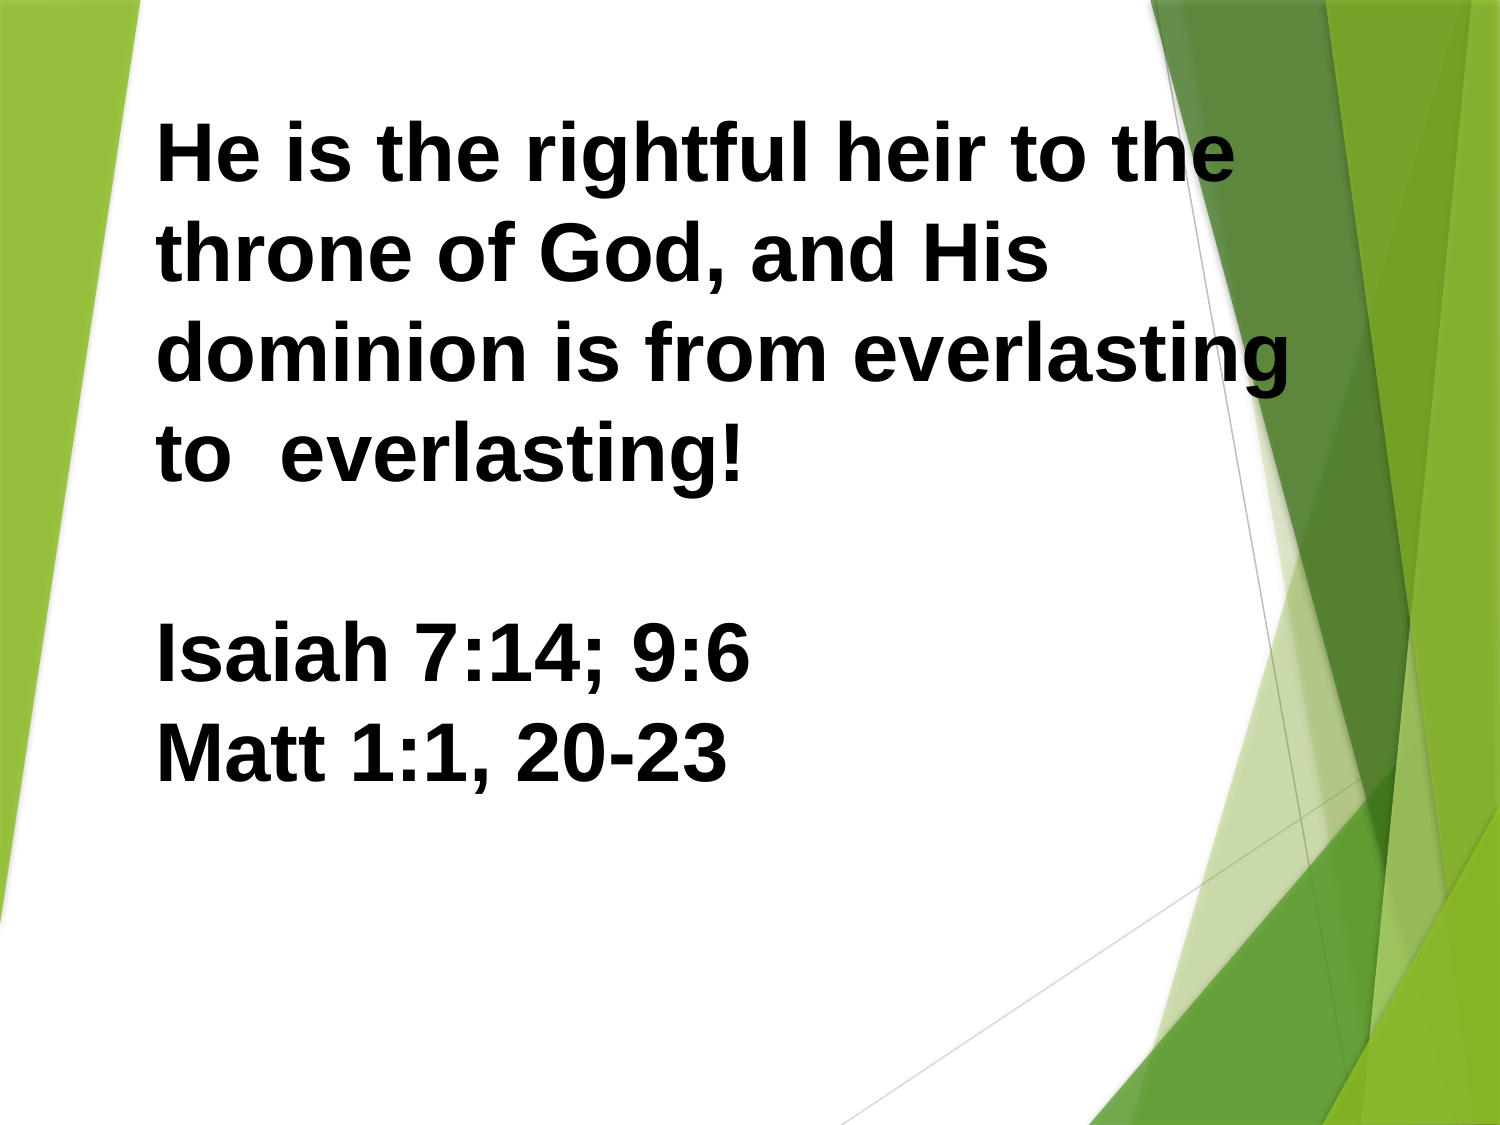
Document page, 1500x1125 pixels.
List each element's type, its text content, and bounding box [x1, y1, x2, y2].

text_box He is the rightful heir to the throne of God, and His dominion is from everlasting to everlasting! Isaiah 7:14; 9:6 Matt 1:1, 20-23 [140, 91, 1328, 806]
